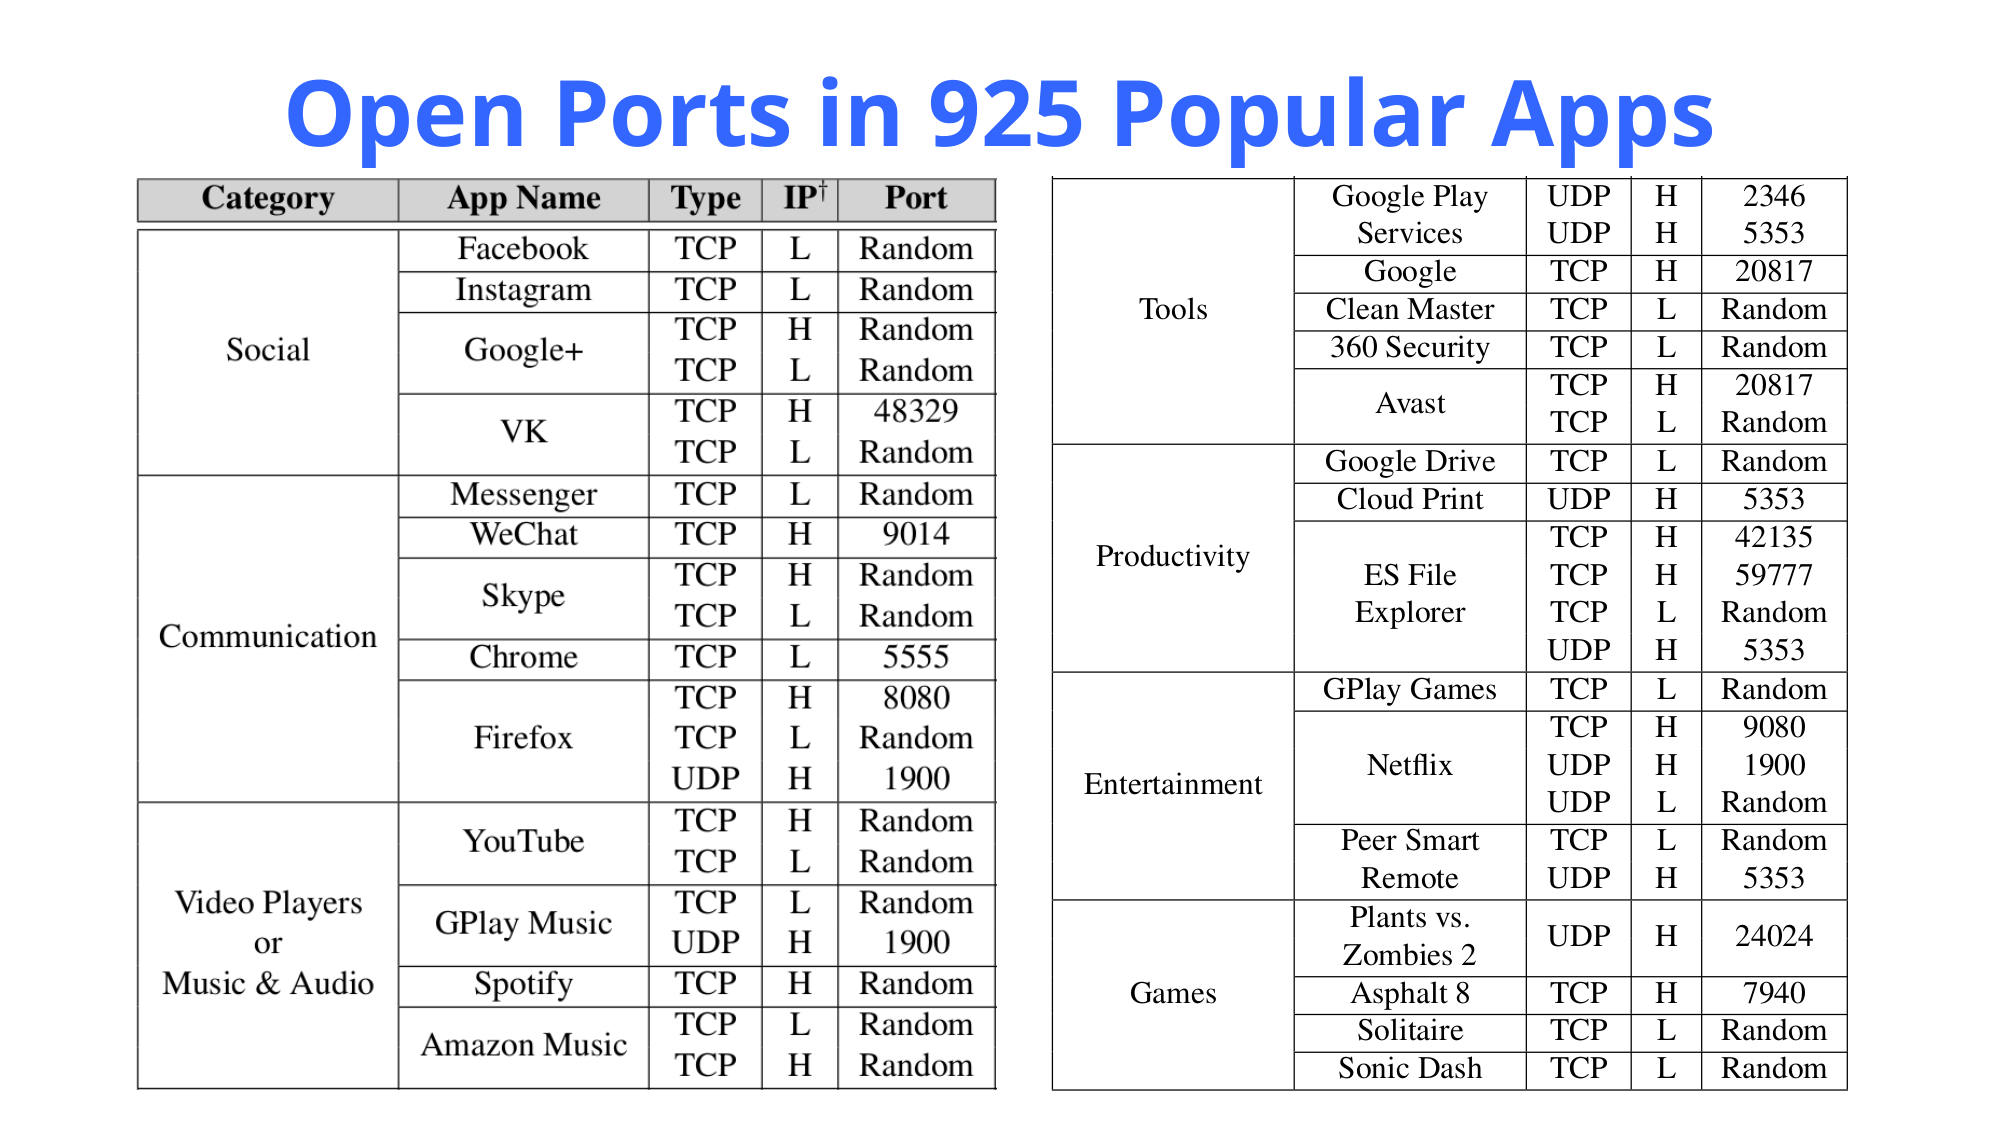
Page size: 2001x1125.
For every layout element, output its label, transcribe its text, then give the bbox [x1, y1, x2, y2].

title Open Ports in 925 Popular Apps [137, 59, 1863, 278]
picture [132, 174, 997, 1091]
slide_number 9 [1412, 1042, 1863, 1103]
picture [1047, 176, 1848, 1094]
